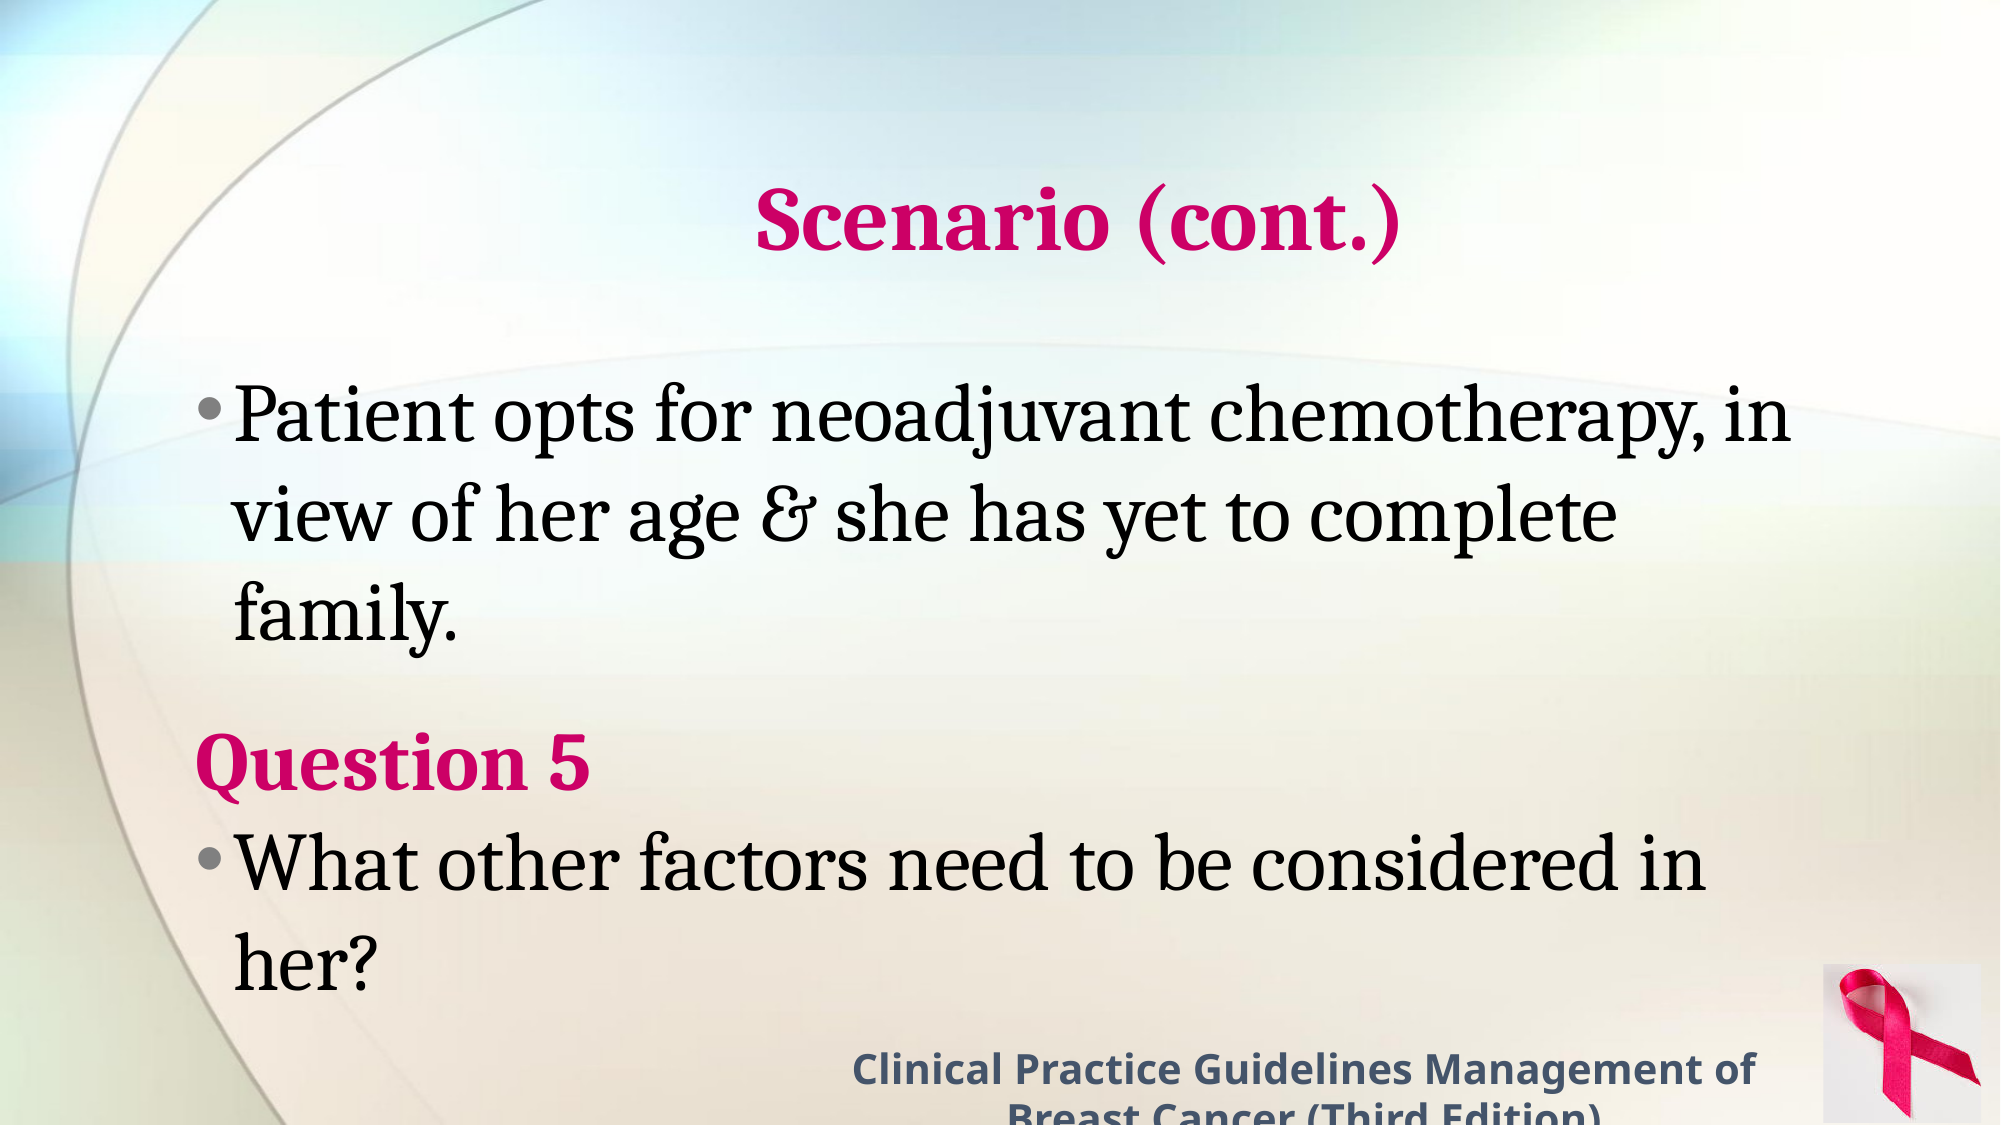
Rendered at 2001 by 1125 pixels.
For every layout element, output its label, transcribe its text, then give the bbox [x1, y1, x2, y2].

title Scenario (cont.) [342, 105, 1824, 323]
list Patient opts for neoadjuvant chemotherapy, in view of her age & she has yet to complete family. Question 5 What other factors need to be considered in her? [180, 350, 1861, 1061]
picture [0, 0, 2001, 1125]
text_box Clinical Practice Guidelines Management of Breast Cancer (Third Edition) [788, 1035, 1820, 1125]
